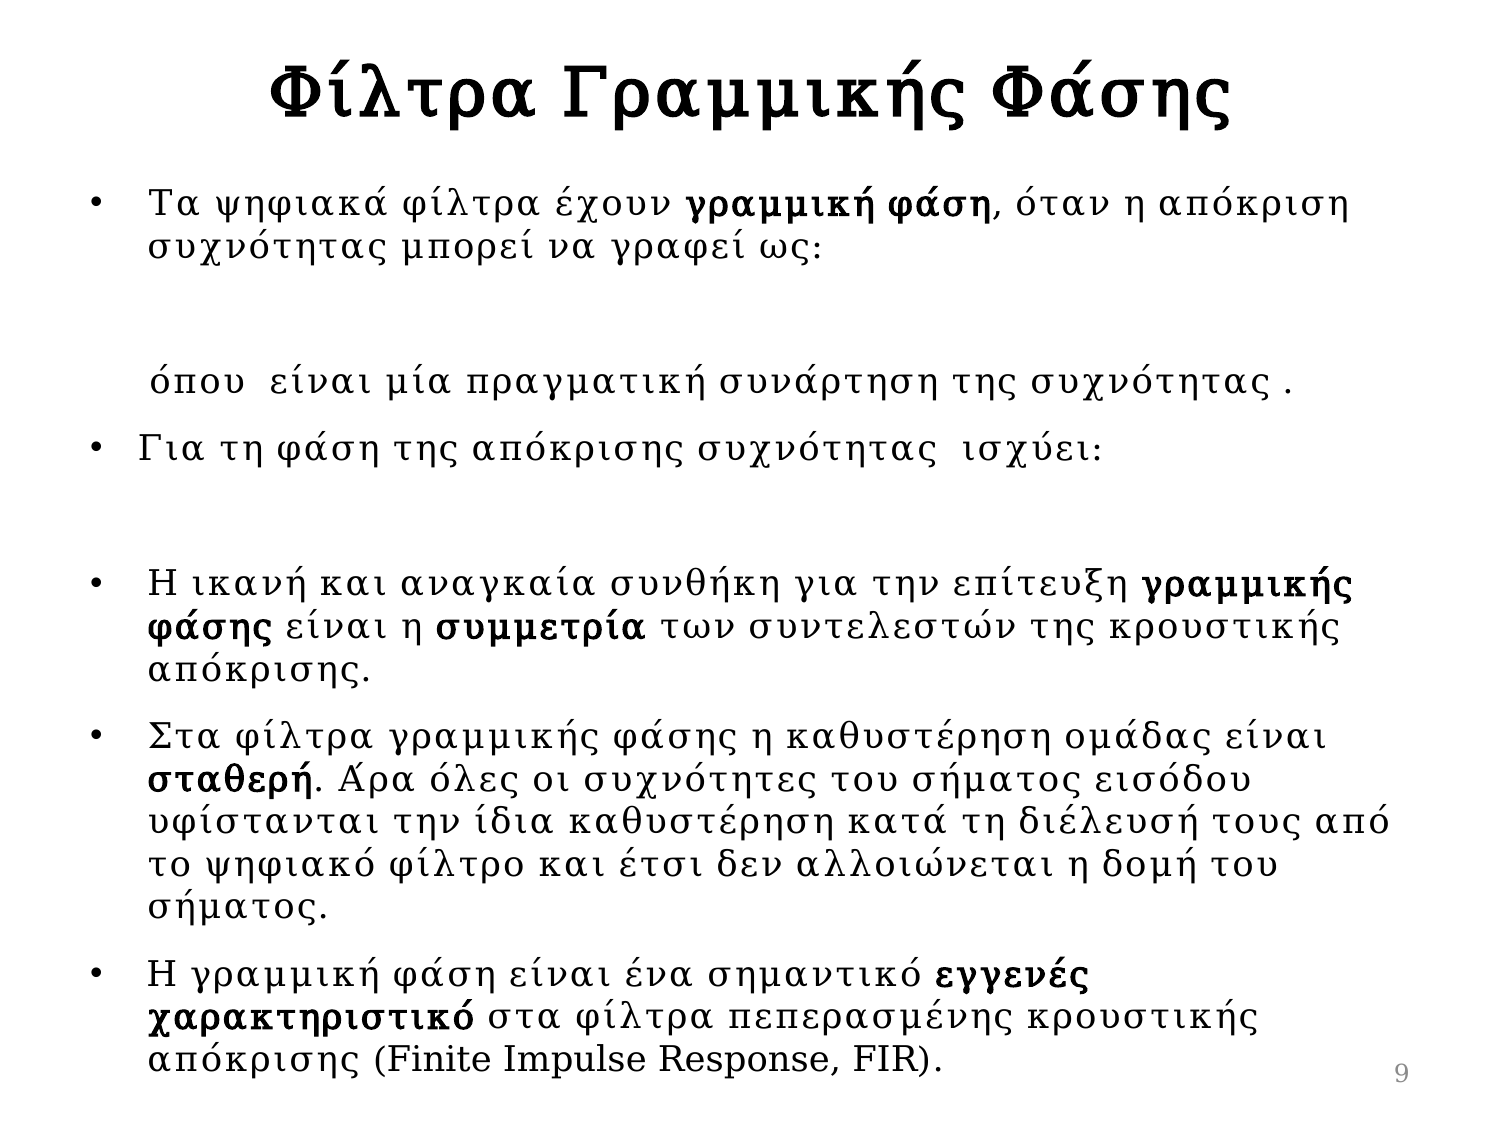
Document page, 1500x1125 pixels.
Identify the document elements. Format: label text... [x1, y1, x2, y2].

slide_number 9 [1222, 1042, 1425, 1103]
title Φίλτρα Γραμμικής Φάσης [75, 19, 1425, 159]
